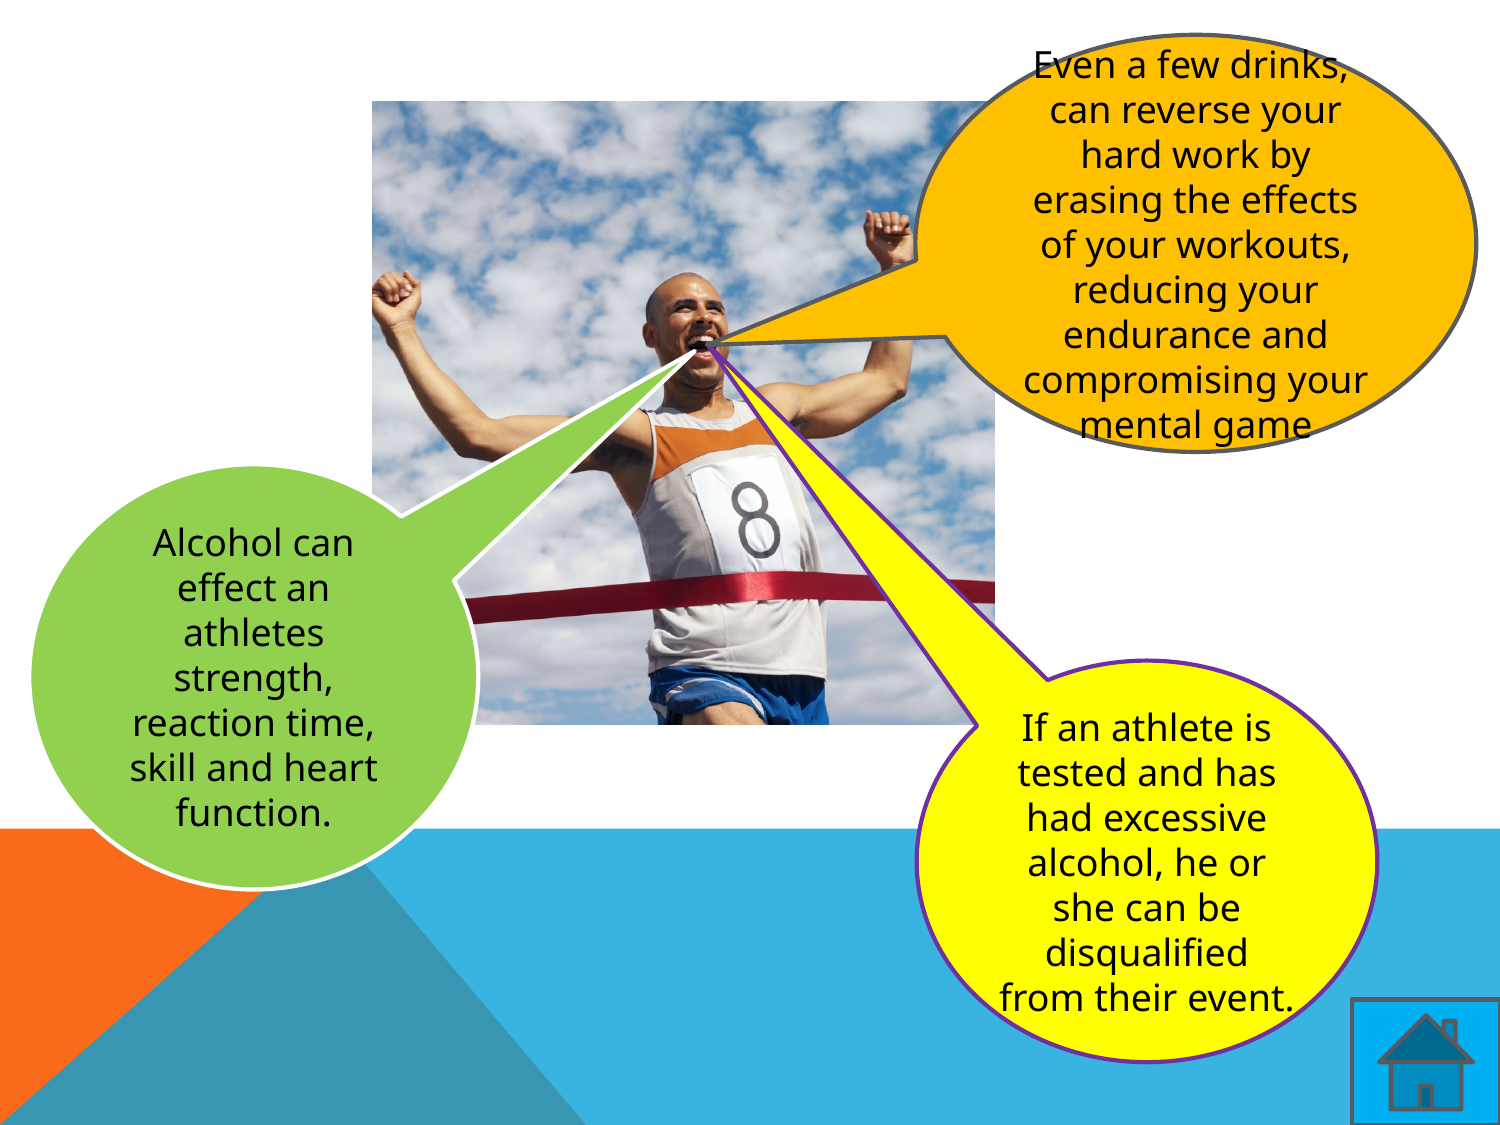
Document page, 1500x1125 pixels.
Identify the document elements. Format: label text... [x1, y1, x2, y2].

text_box If an athlete is tested and has had excessive alcohol, he or she can be disqualified from their event. [914, 630, 1380, 1065]
text_box [1350, 997, 1500, 1125]
text_box Even a few drinks, can reverse your hard work by erasing the effects of your workouts, reducing your endurance and compromising your mental game [988, 32, 1479, 455]
text_box Alcohol can effect an athletes strength, reaction time, skill and heart function. [27, 462, 473, 892]
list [371, 101, 995, 725]
